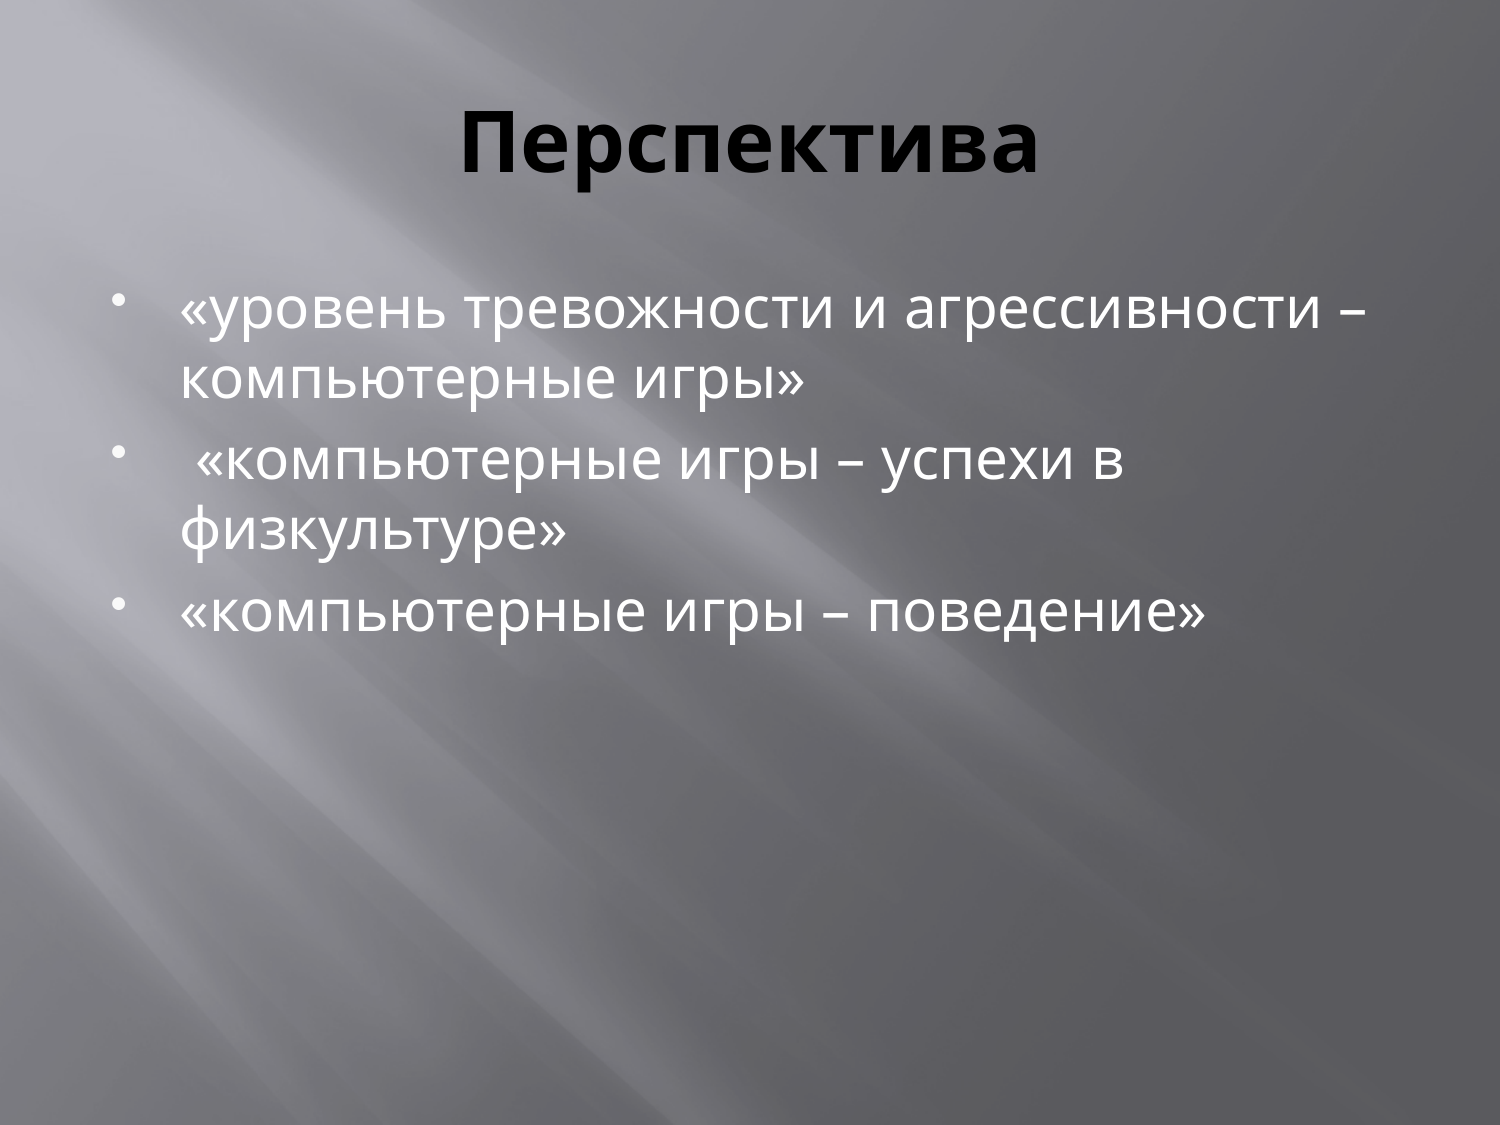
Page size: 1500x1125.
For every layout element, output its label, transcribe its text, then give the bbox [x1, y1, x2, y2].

title Перспектива [75, 45, 1425, 233]
list «уровень тревожности и агрессивности – компьютерные игры» «компьютерные игры – успехи в физкультуре» «компьютерные игры – поведение» [75, 262, 1425, 1035]
